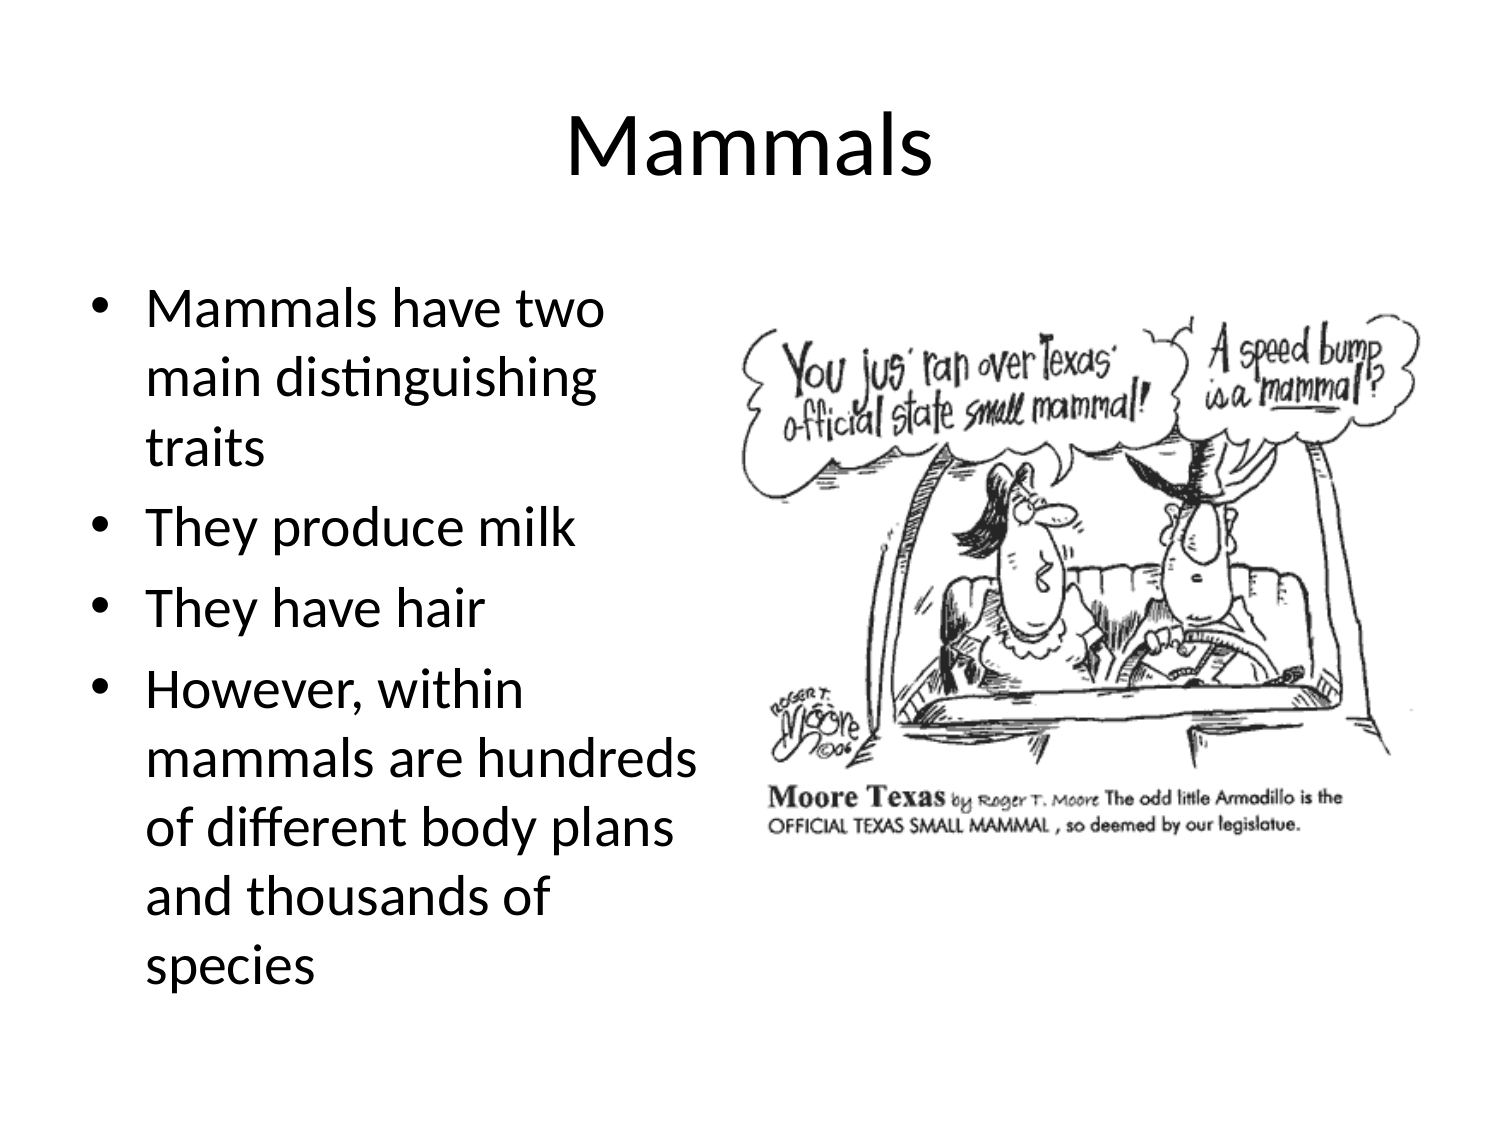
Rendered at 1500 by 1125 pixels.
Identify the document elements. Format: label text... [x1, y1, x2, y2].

list Mammals have two main distinguishing traits They produce milk They have hair However, within mammals are hundreds of different body plans and thousands of species [75, 262, 738, 1005]
title Mammals [75, 45, 1425, 233]
picture [737, 312, 1422, 838]
